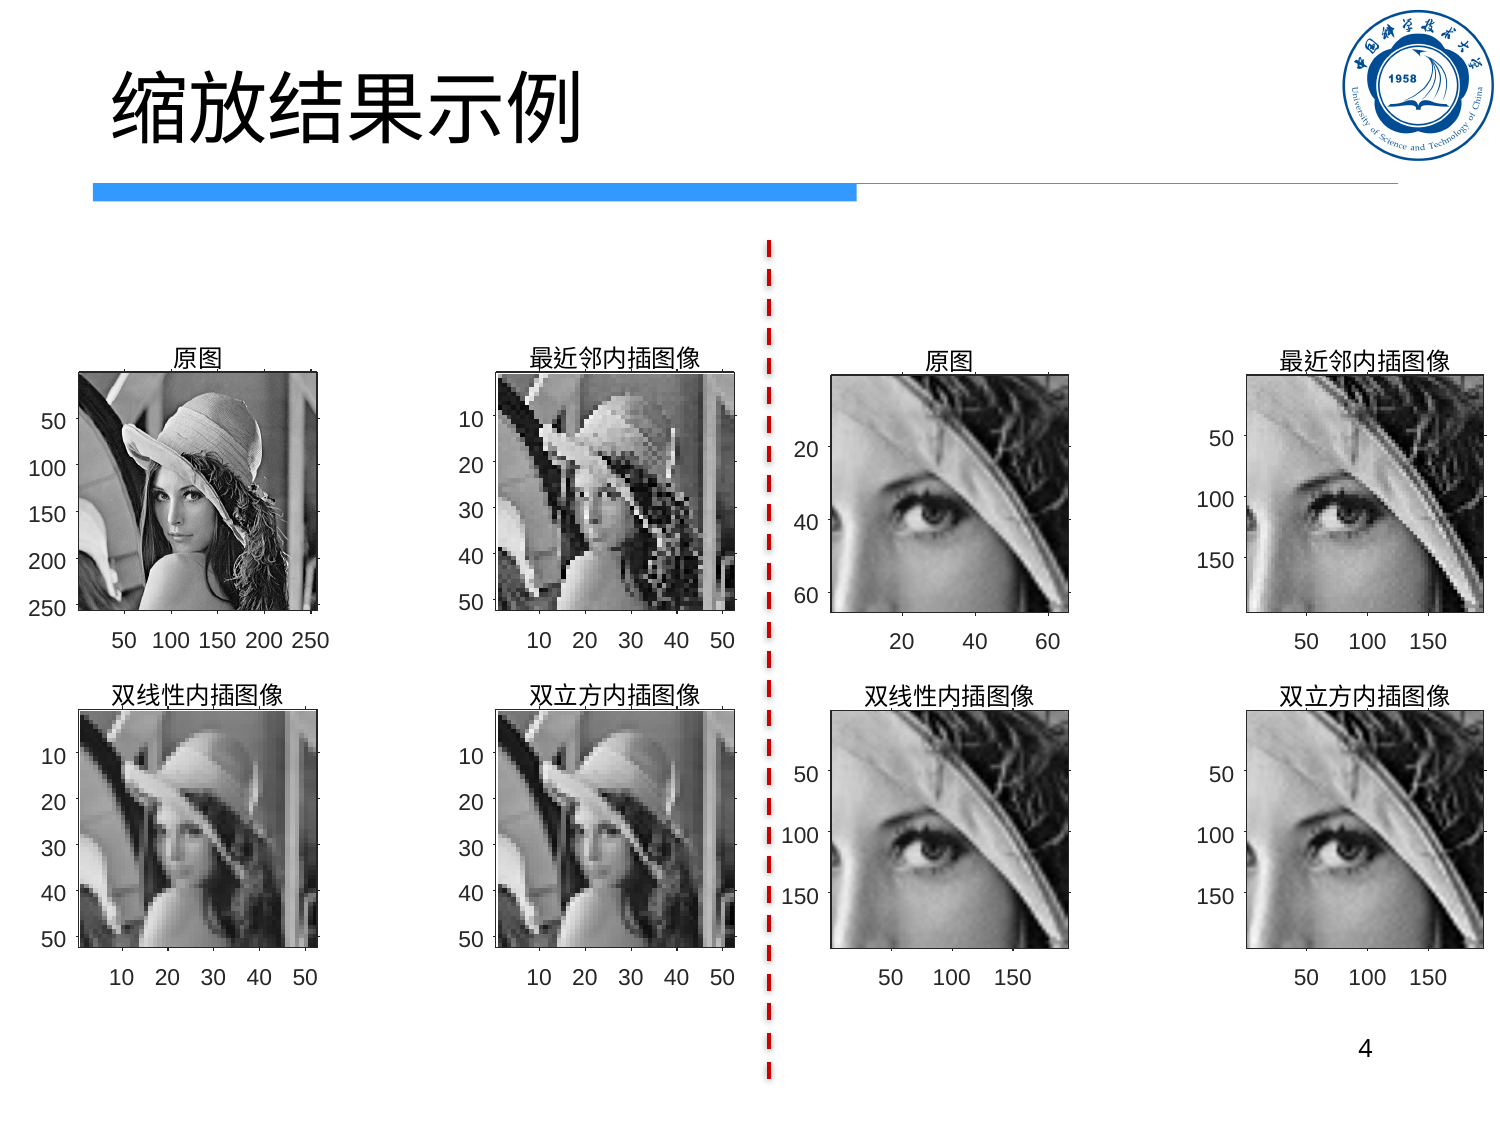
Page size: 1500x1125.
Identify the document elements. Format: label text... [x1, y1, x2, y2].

picture [22, 314, 751, 1026]
title 缩放结果示例 [94, 50, 1407, 161]
picture [770, 317, 1500, 1026]
slide_number 4 [1074, 1034, 1388, 1100]
picture [1339, 2, 1494, 161]
